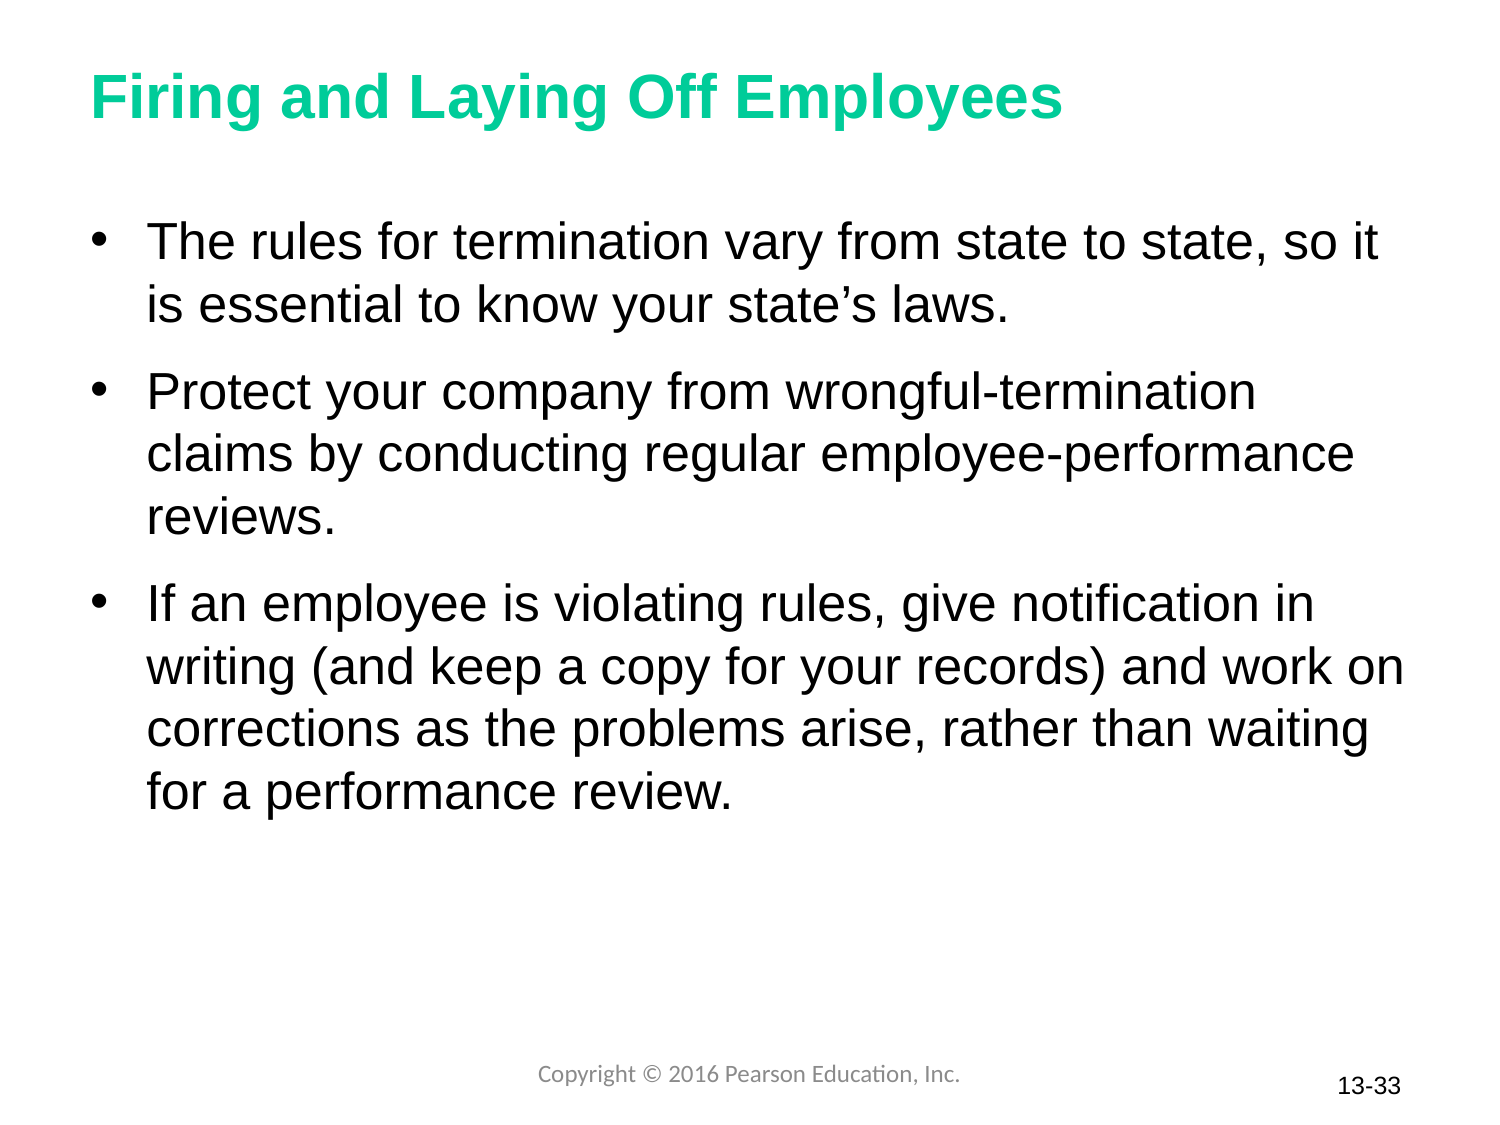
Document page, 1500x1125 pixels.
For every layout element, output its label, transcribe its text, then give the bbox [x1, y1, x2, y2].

list The rules for termination vary from state to state, so it is essential to know your state’s laws. Protect your company from wrongful-termination claims by conducting regular employee-performance reviews. If an employee is violating rules, give notification in writing (and keep a copy for your records) and work on corrections as the problems arise, rather than waiting for a performance review. [75, 200, 1425, 943]
title Firing and Laying Off Employees [75, 0, 1425, 188]
footer Copyright © 2016 Pearson Education, Inc. [512, 1042, 988, 1103]
